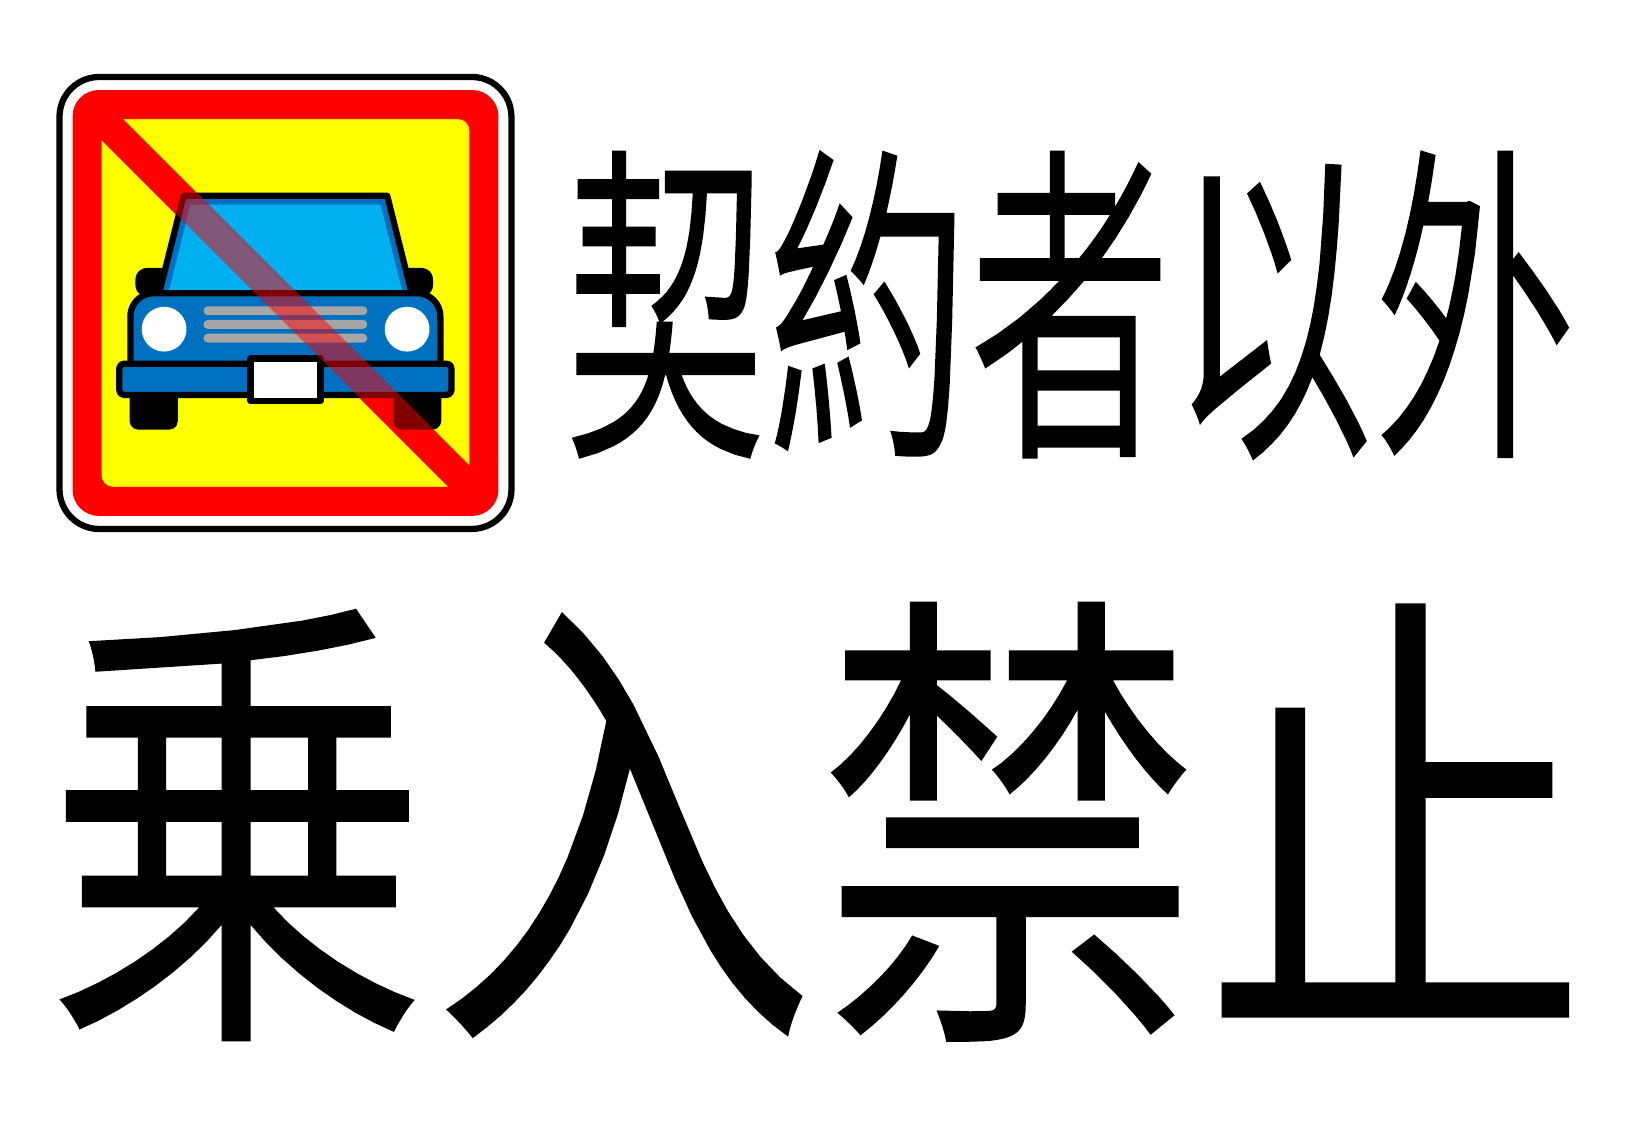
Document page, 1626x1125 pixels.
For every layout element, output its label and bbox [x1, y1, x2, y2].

text_box [59, 76, 512, 530]
text_box [59, 149, 1570, 1043]
